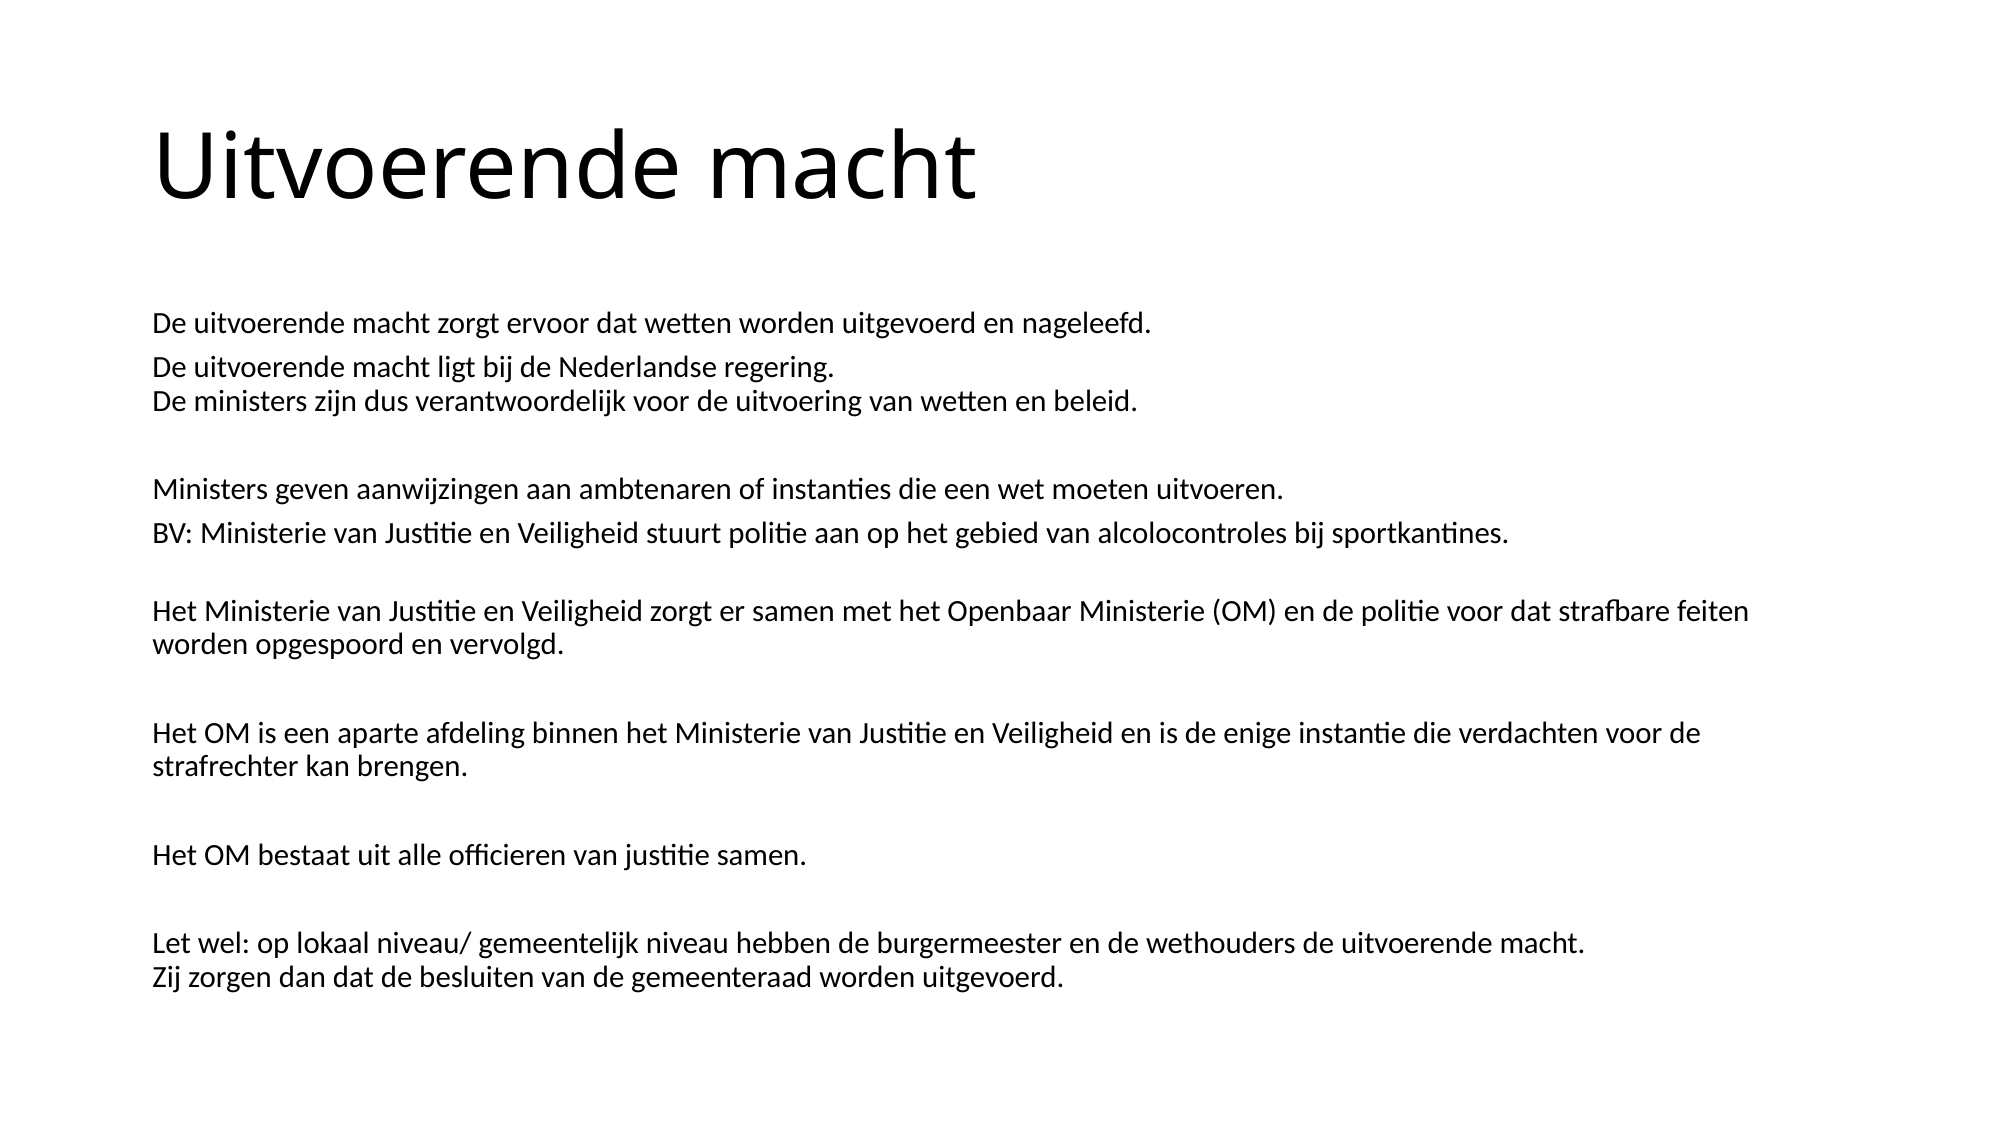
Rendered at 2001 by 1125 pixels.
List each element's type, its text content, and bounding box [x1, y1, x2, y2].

list De uitvoerende macht zorgt ervoor dat wetten worden uitgevoerd en nageleefd. De uitvoerende macht ligt bij de Nederlandse regering. De ministers zijn dus verantwoordelijk voor de uitvoering van wetten en beleid. Ministers geven aanwijzingen aan ambtenaren of instanties die een wet moeten uitvoeren. BV: Ministerie van Justitie en Veiligheid stuurt politie aan op het gebied van alcolocontroles bij sportkantines. Het Ministerie van Justitie en Veiligheid zorgt er samen met het Openbaar Ministerie (OM) en de politie voor dat strafbare feiten worden opgespoord en vervolgd. Het OM is een aparte afdeling binnen het Ministerie van Justitie en Veiligheid en is de enige instantie die verdachten voor de strafrechter kan brengen. Het OM bestaat uit alle officieren van justitie samen. Let wel: op lokaal niveau/ gemeentelijk niveau hebben de burgermeester en de wethouders de uitvoerende macht. Zij zorgen dan dat de besluiten van de gemeenteraad worden uitgevoerd. [137, 299, 1863, 1014]
title Uitvoerende macht [137, 59, 1863, 278]
